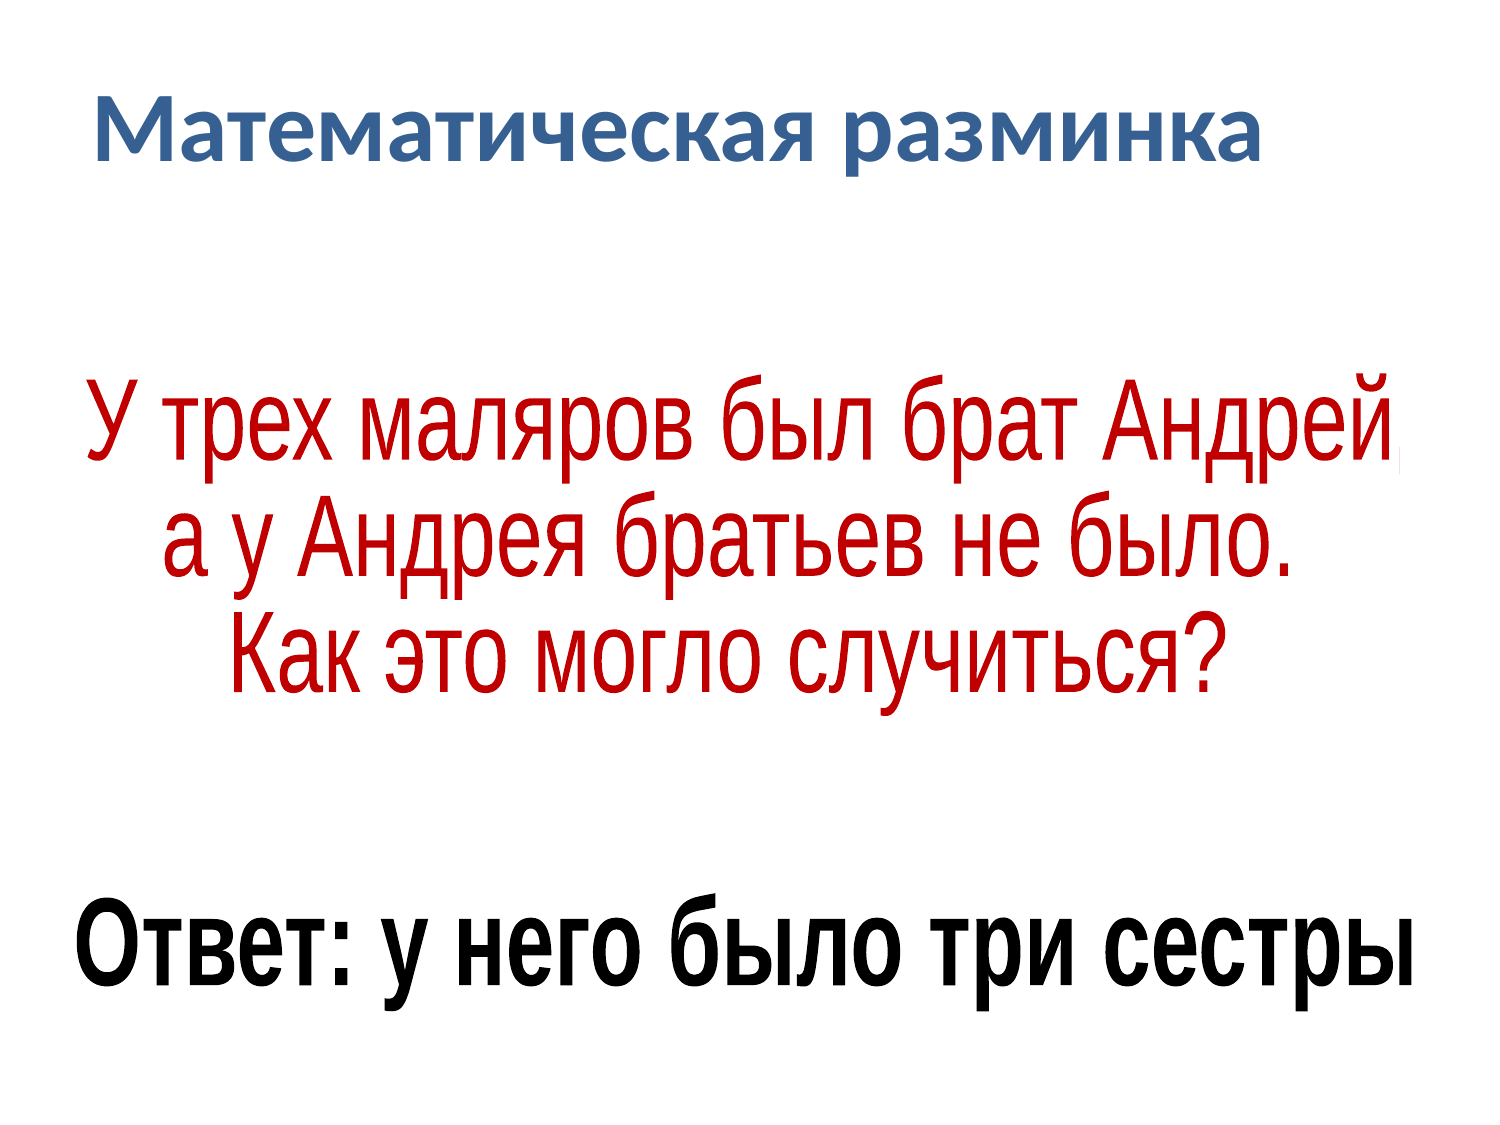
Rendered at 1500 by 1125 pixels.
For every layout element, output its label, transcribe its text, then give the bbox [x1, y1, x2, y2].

text_box Математическая разминка [76, 54, 1436, 190]
